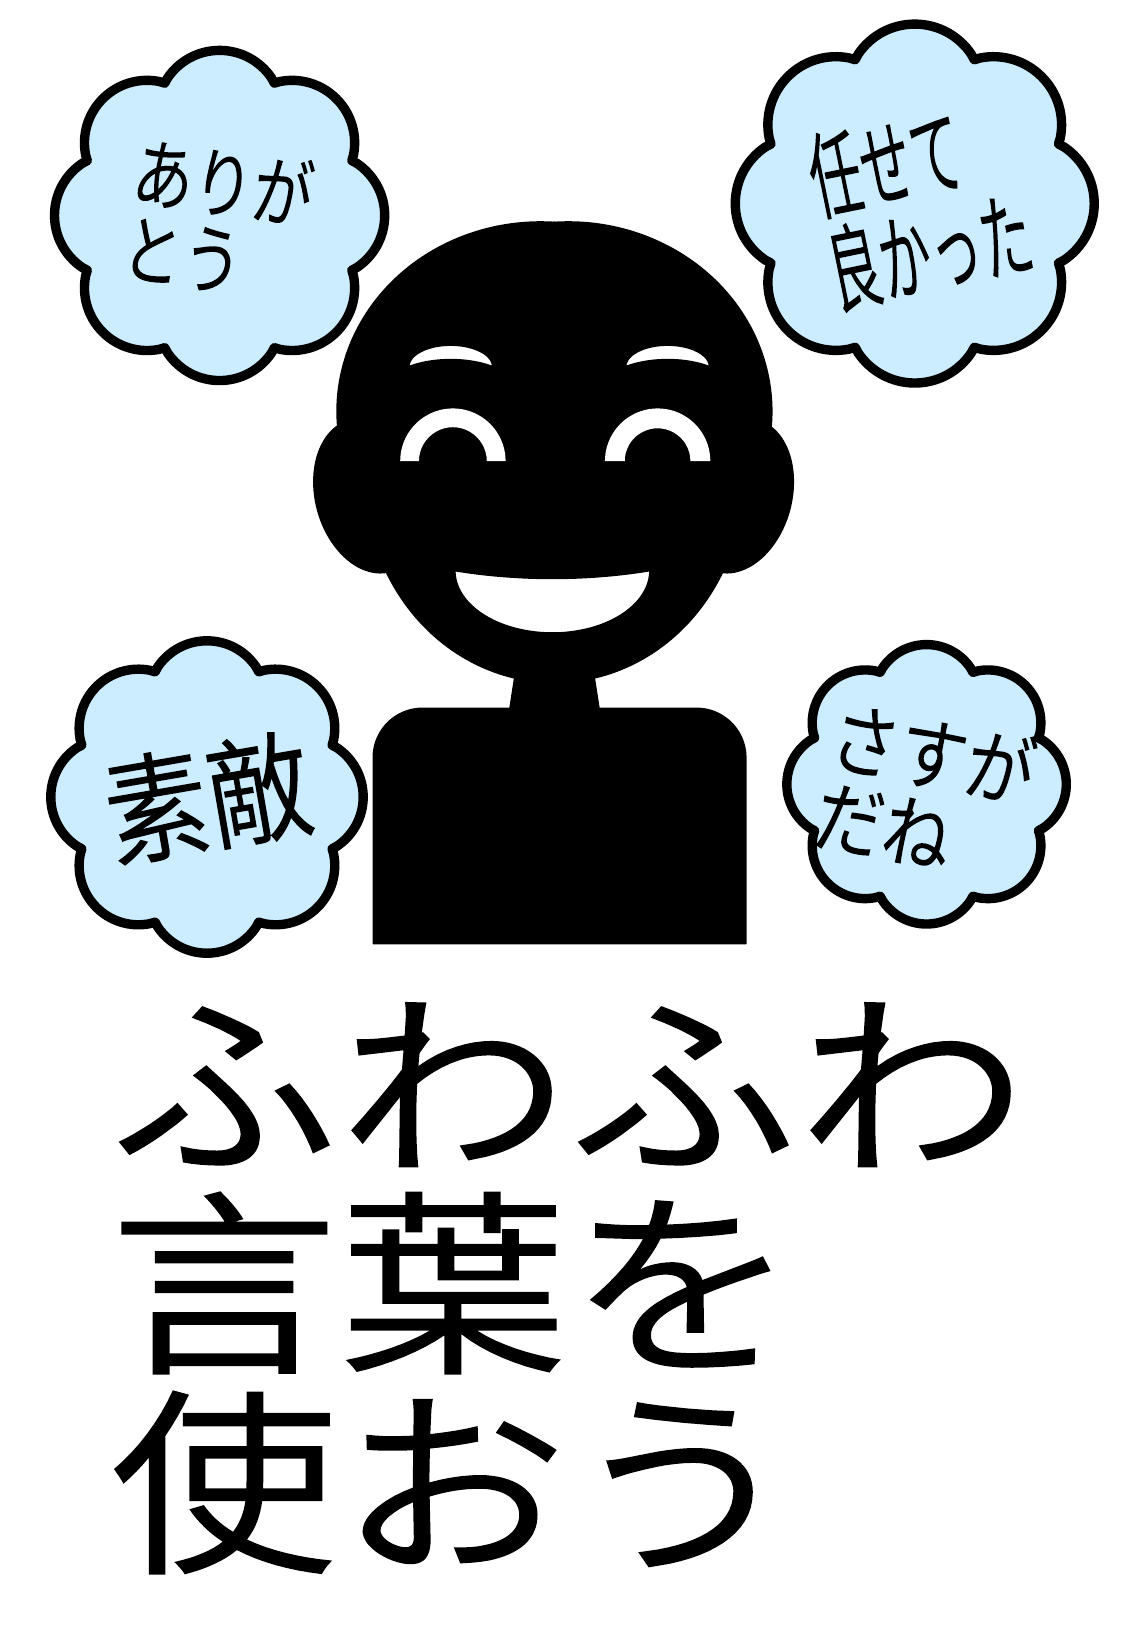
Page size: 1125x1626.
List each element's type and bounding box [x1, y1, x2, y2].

text_box [52, 48, 387, 383]
text_box [733, 21, 1097, 386]
text_box [48, 638, 310, 956]
text_box [315, 221, 792, 944]
text_box [796, 642, 1069, 927]
